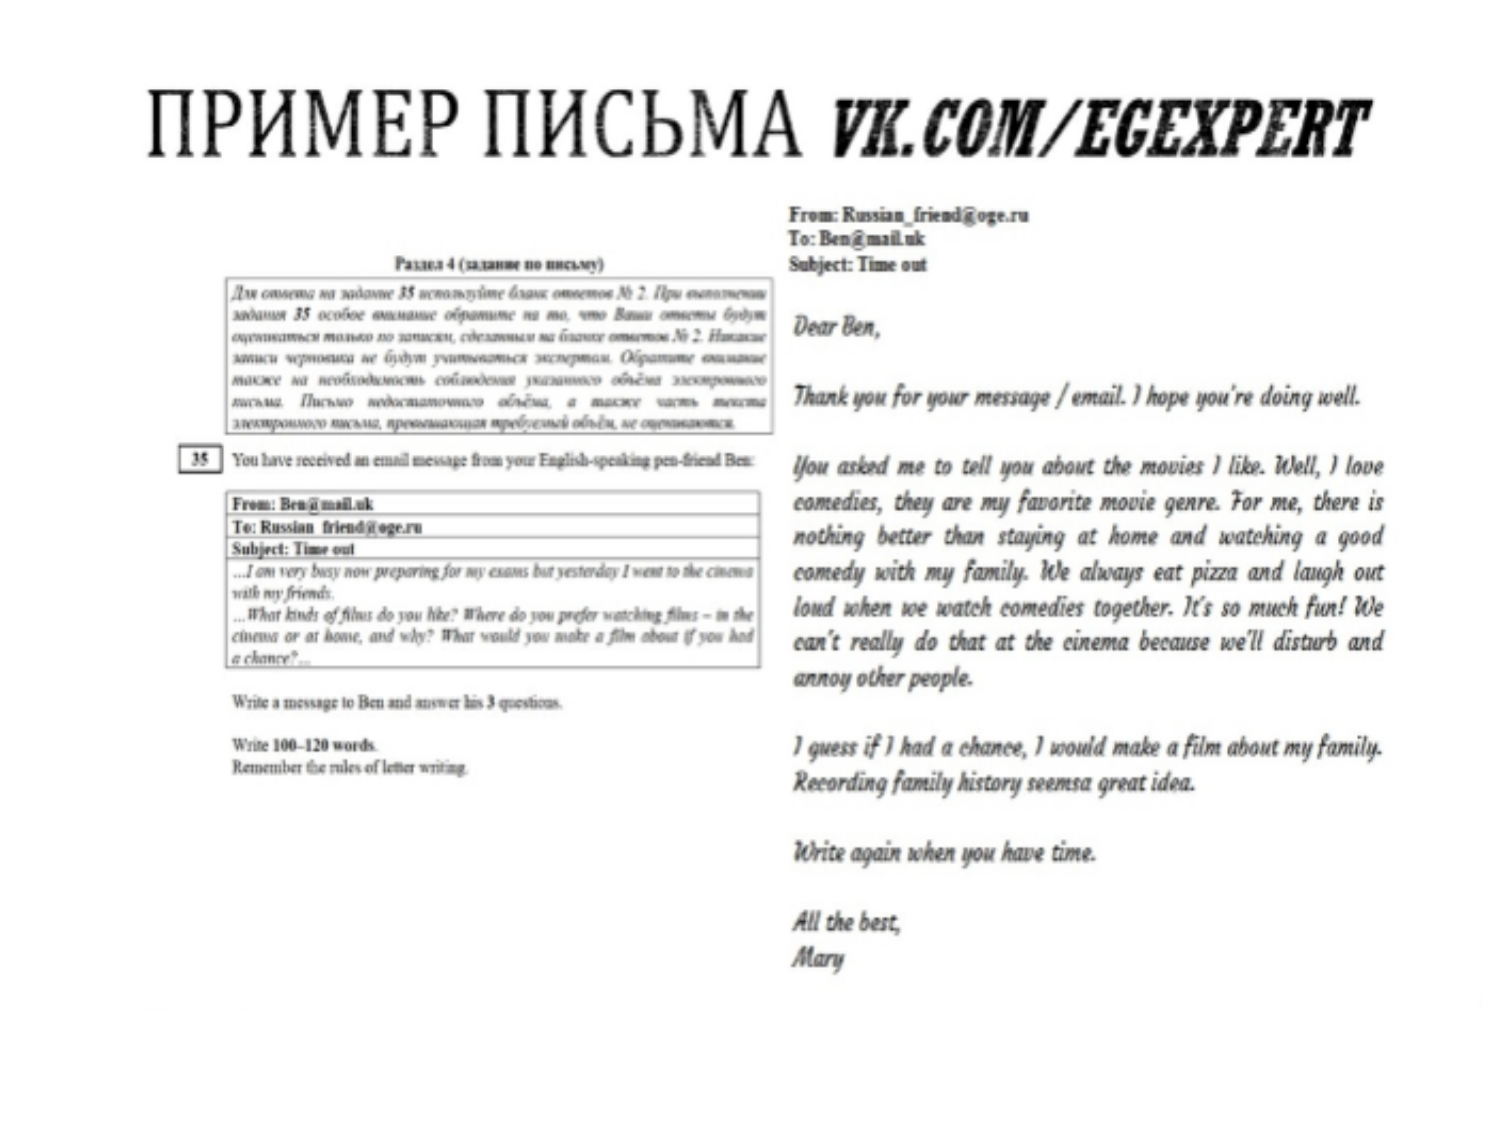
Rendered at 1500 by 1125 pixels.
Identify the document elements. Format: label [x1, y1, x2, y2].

picture [5, 18, 1484, 1012]
